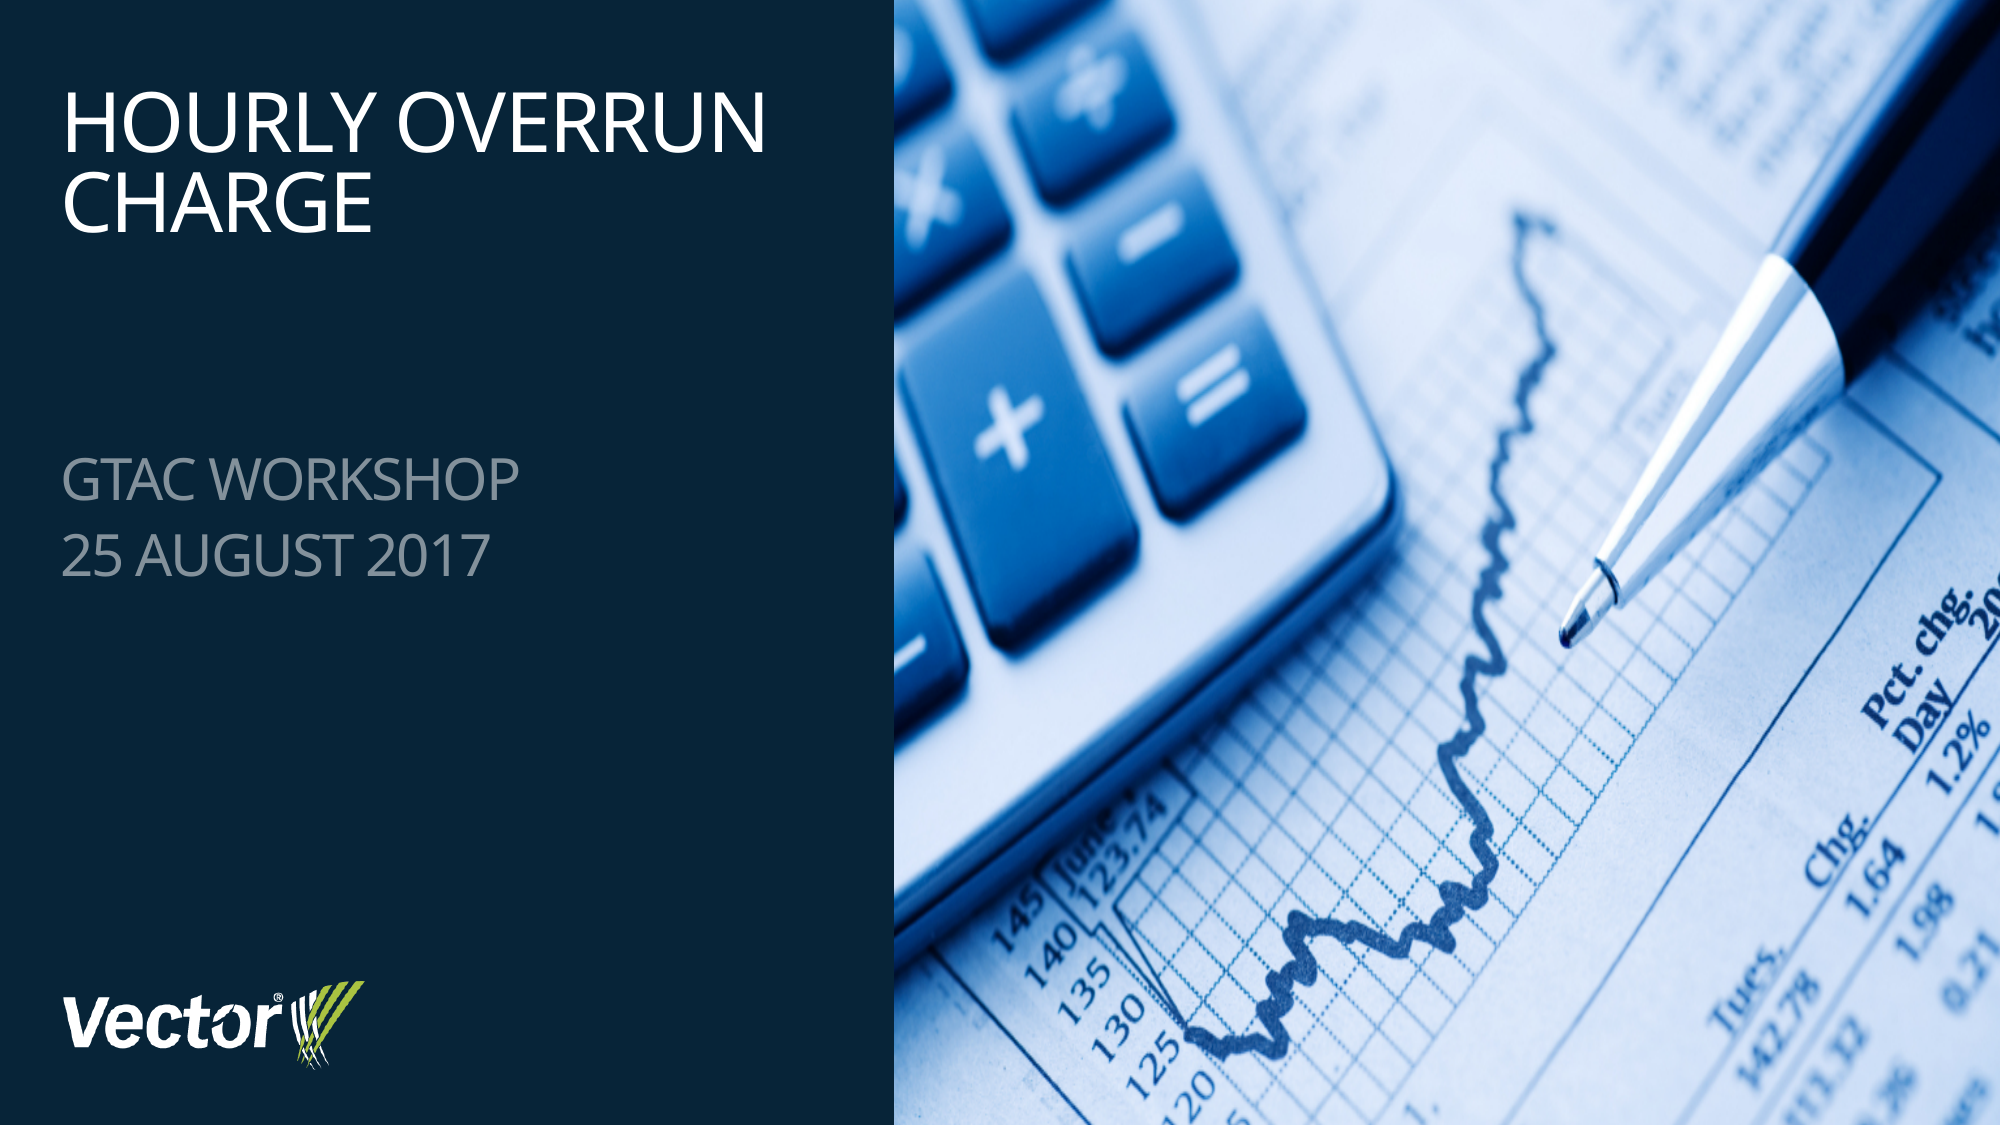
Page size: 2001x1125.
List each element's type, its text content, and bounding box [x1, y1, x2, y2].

picture [20, 962, 376, 1090]
list GTAC Workshop 25 August 2017 [45, 447, 849, 796]
picture [894, 0, 2000, 1125]
list Hourly Overrun Charge [45, 80, 849, 429]
